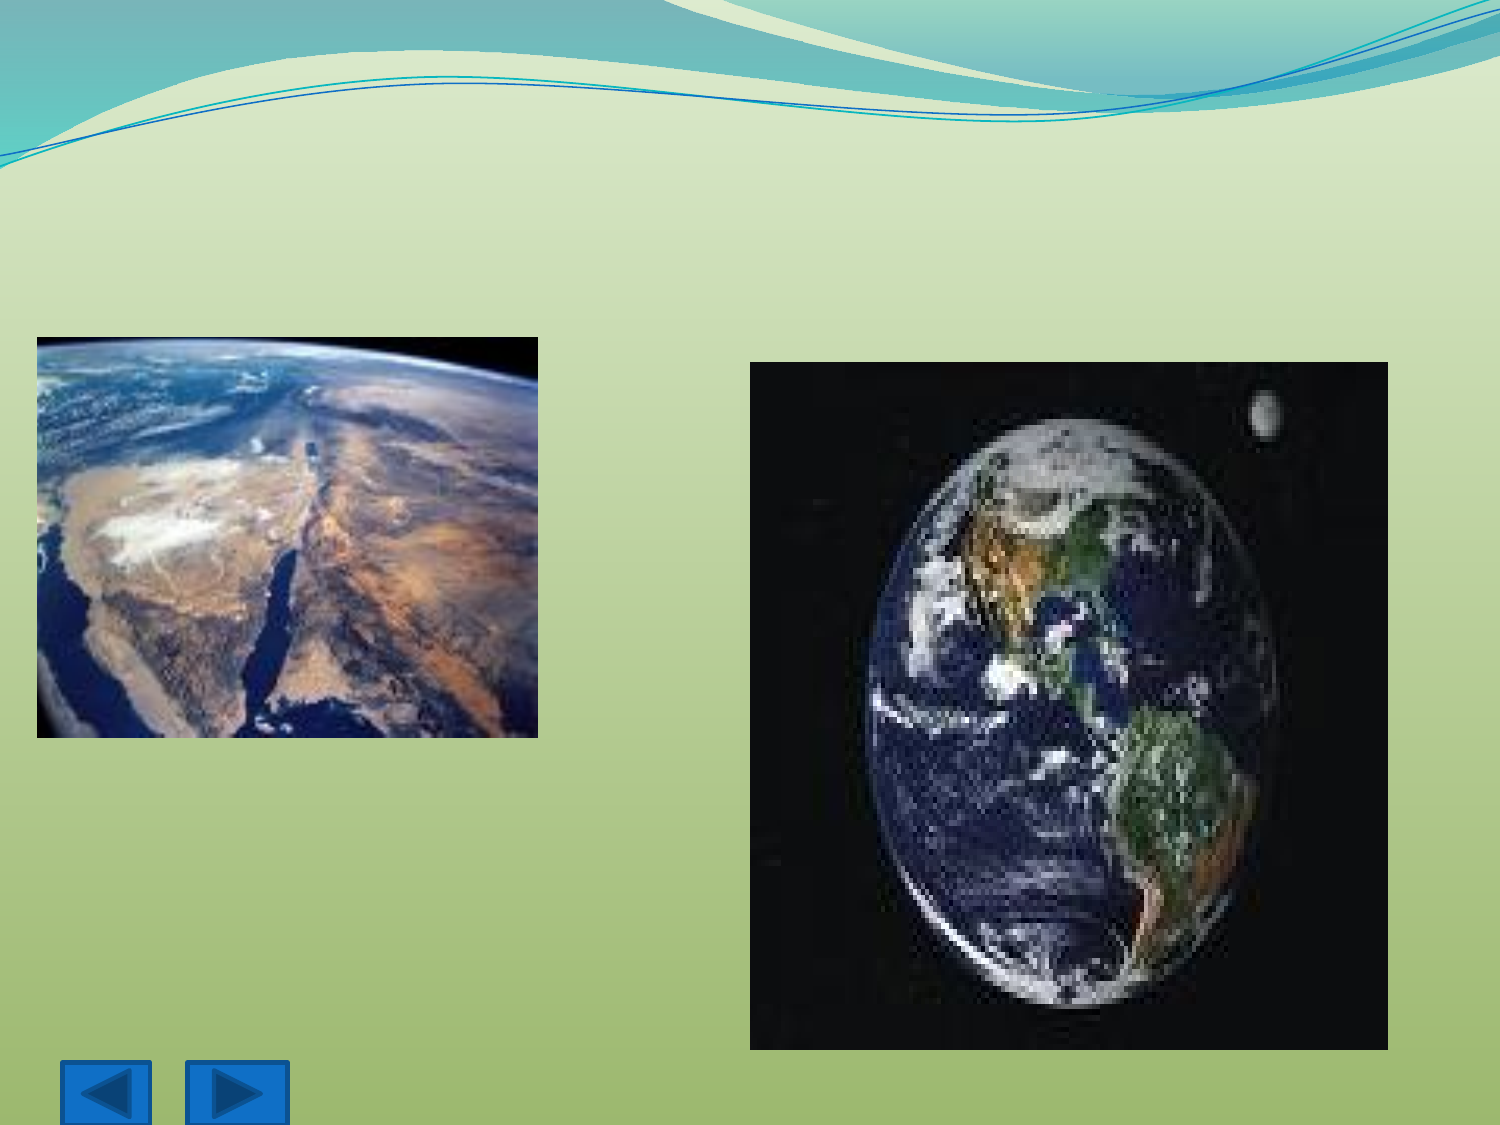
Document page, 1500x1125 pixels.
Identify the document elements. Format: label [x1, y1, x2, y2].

text_box [60, 1060, 152, 1125]
picture [749, 362, 1388, 1051]
text_box [185, 1060, 290, 1125]
list [37, 337, 538, 738]
